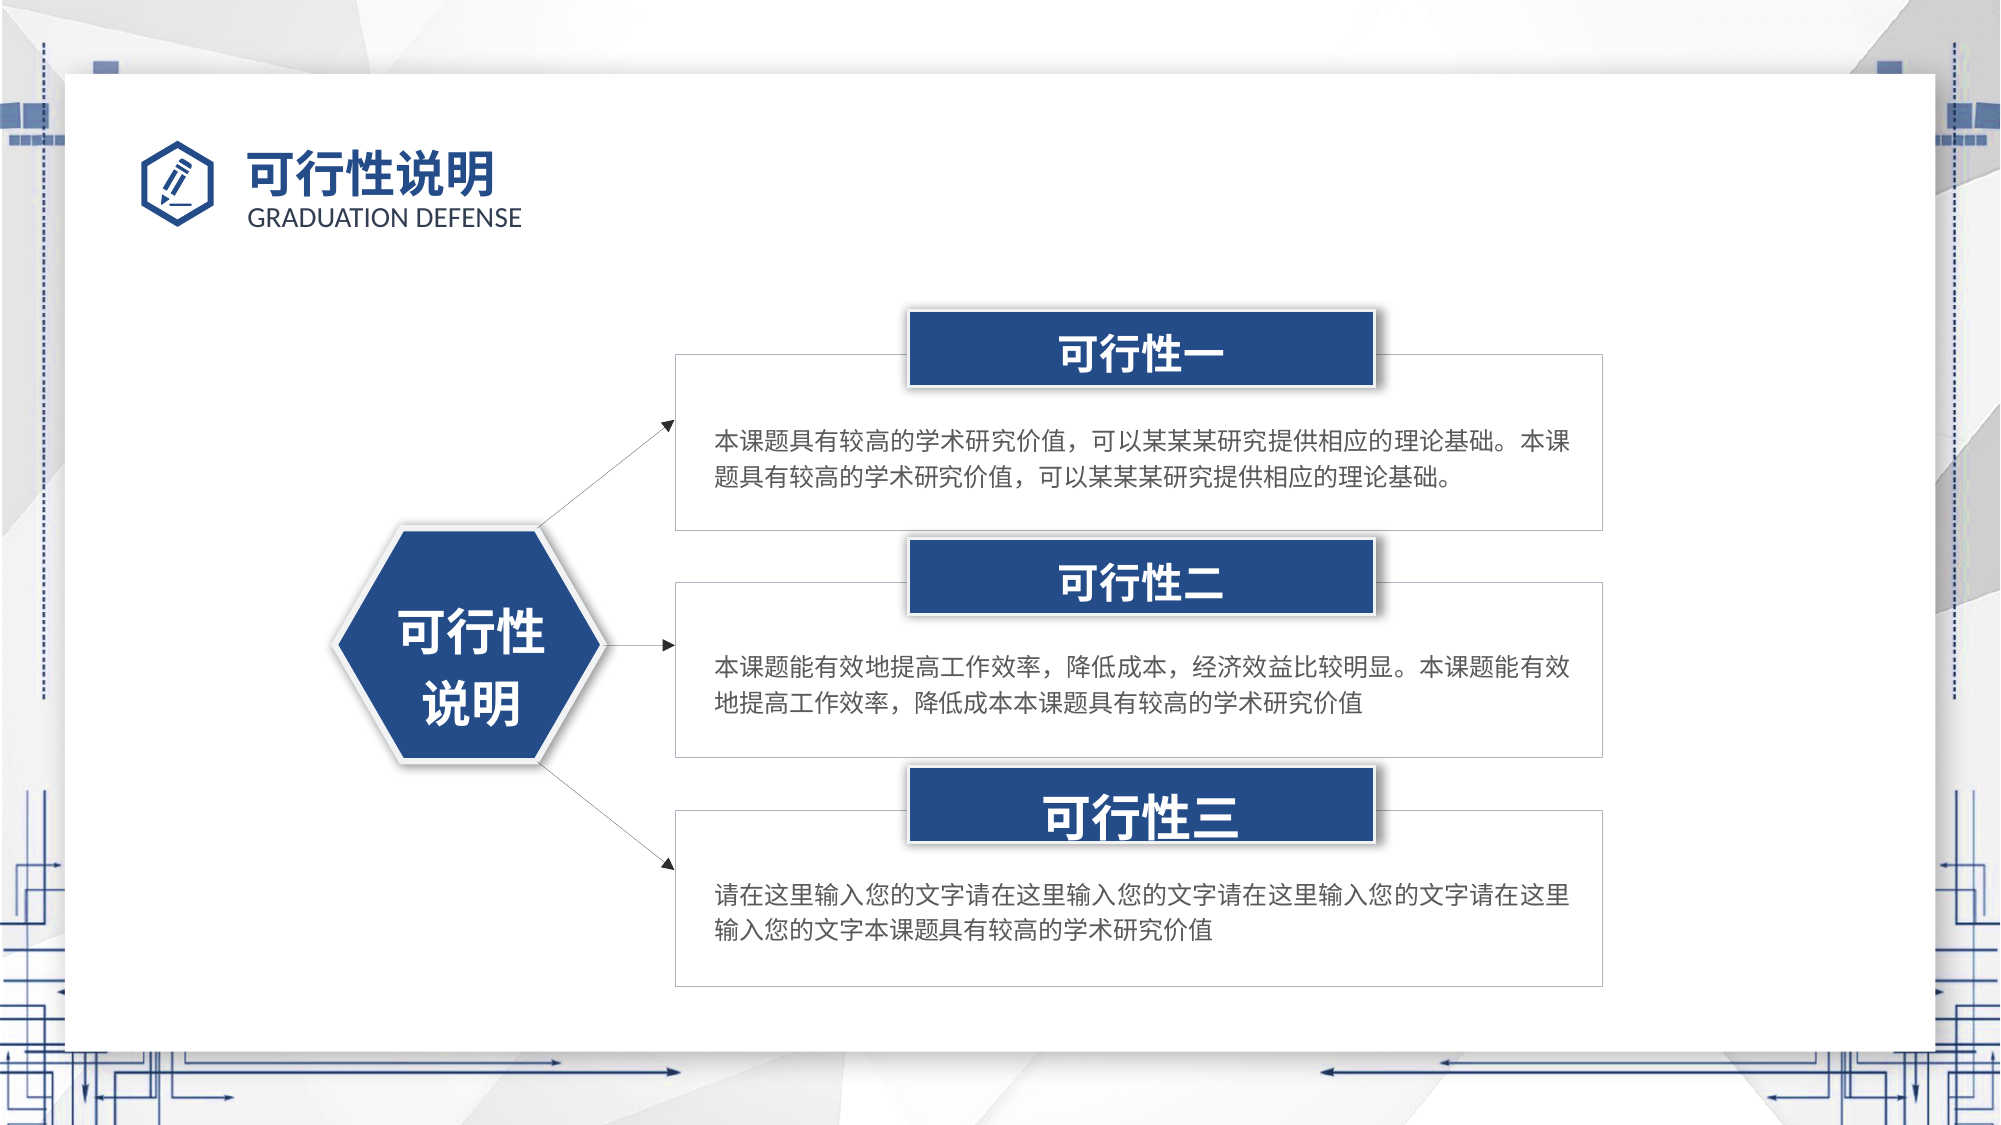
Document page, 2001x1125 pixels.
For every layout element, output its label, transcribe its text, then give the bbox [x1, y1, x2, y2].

picture [0, 0, 2001, 1125]
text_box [334, 310, 1603, 987]
title 可行性说明 [230, 123, 827, 199]
